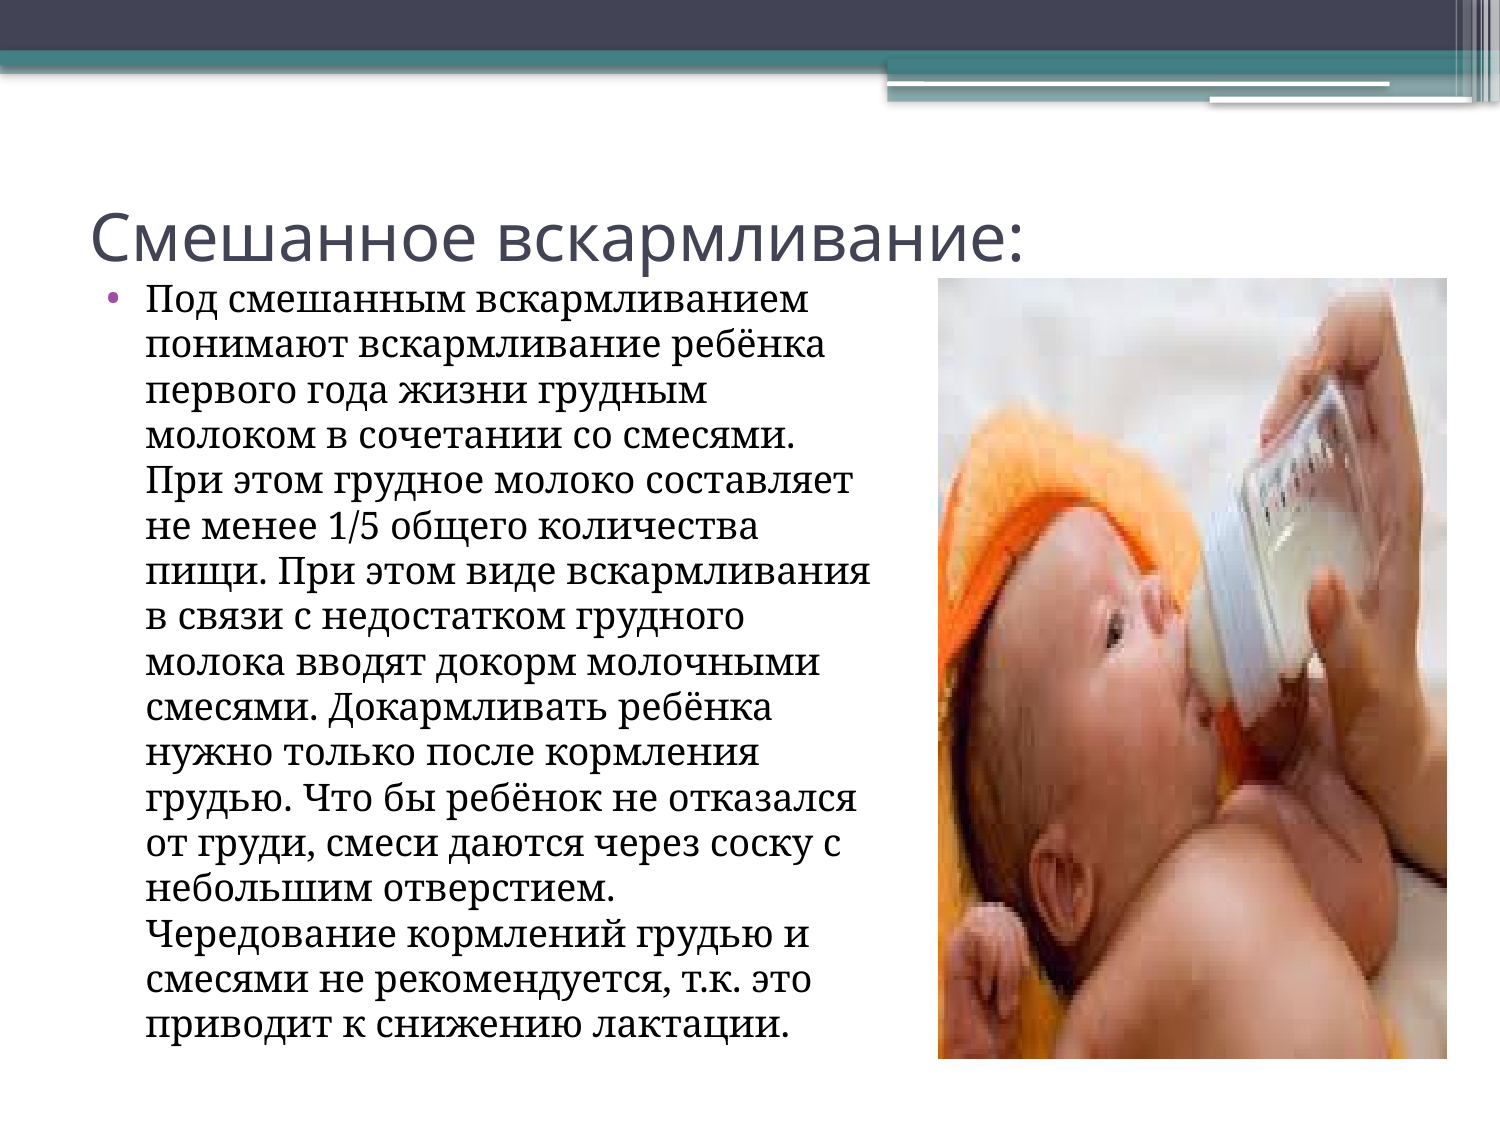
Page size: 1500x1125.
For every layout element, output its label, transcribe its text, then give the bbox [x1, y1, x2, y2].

list Под смешанным вскармливанием понимают вскармливание ребёнка первого года жизни грудным молоком в сочетании со смесями. При этом грудное молоко составляет не менее 1/5 общего количества пищи. При этом виде вскармливания в связи с недостатком грудного молока вводят докорм молочными смесями. Докармливать ребёнка нужно только после кормления грудью. Что бы ребёнок не отказался от груди, смеси даются через соску с небольшим отверстием. Чередование кормлений грудью и смесями не рекомендуется, т.к. это приводит к снижению лактации. [75, 267, 892, 1106]
title Смешанное вскармливание: [75, 187, 1425, 363]
picture [938, 278, 1448, 1059]
